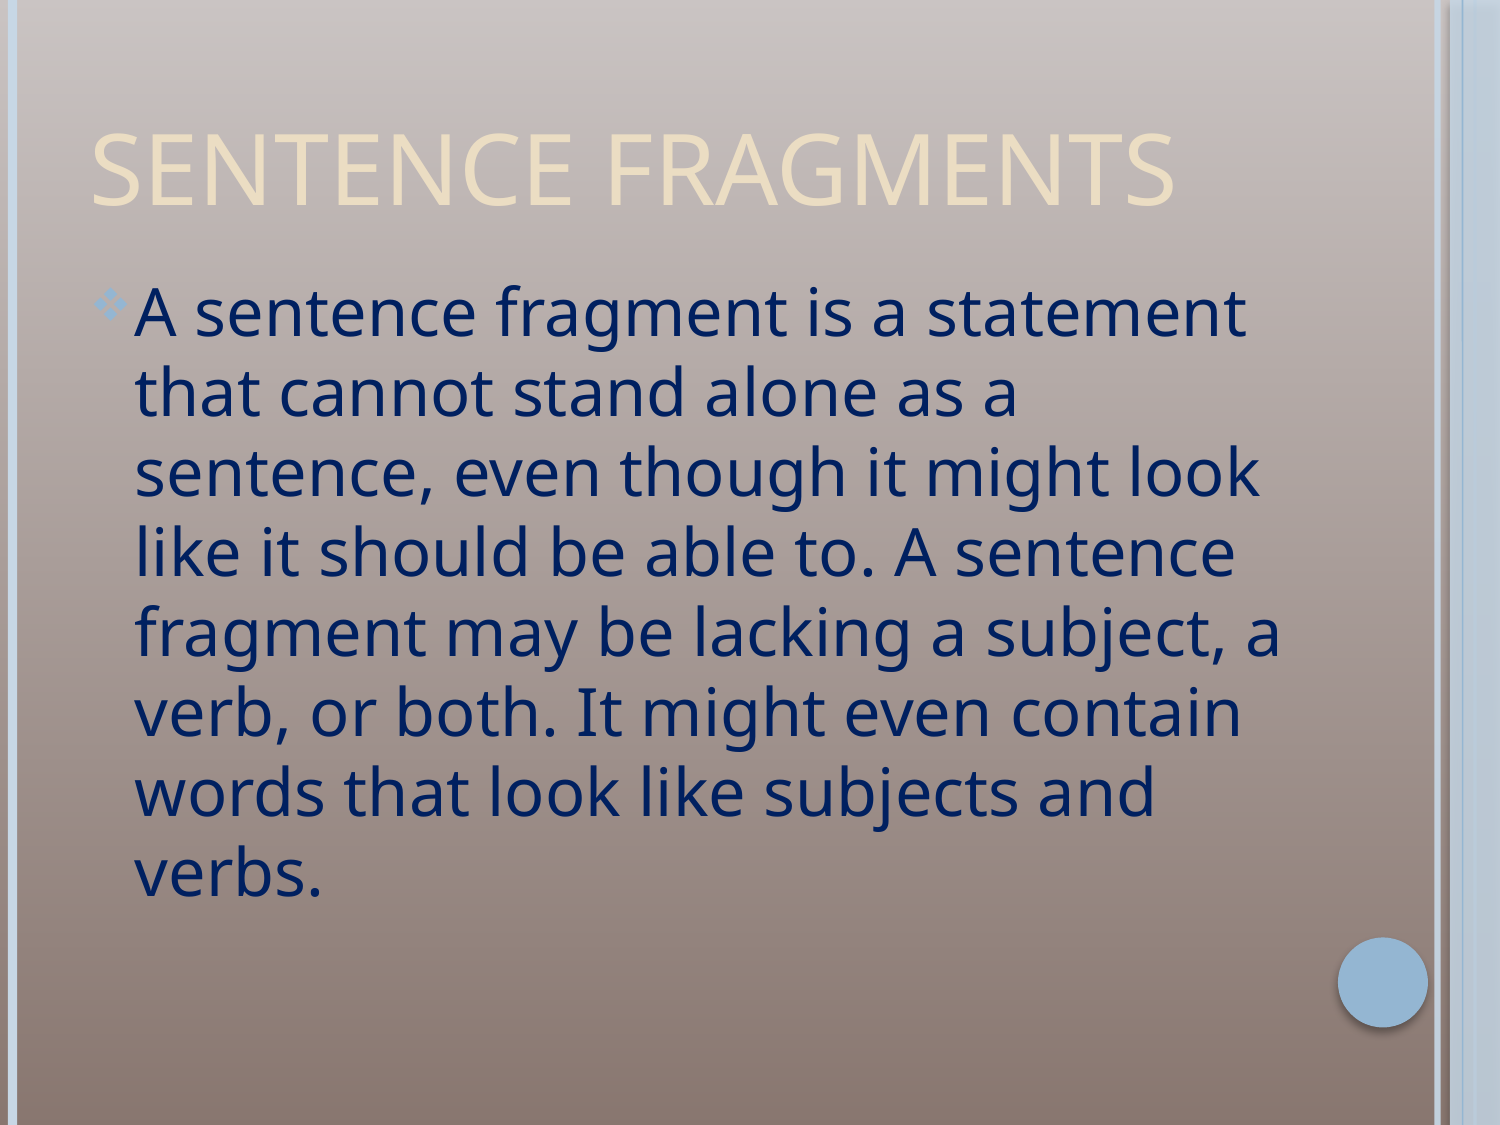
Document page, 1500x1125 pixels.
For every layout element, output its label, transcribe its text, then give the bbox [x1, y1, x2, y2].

list A sentence fragment is a statement that cannot stand alone as a sentence, even though it might look like it should be able to. A sentence fragment may be lacking a subject, a verb, or both. It might even contain words that look like subjects and verbs. [75, 262, 1300, 1062]
title Sentence fragments [75, 45, 1300, 233]
